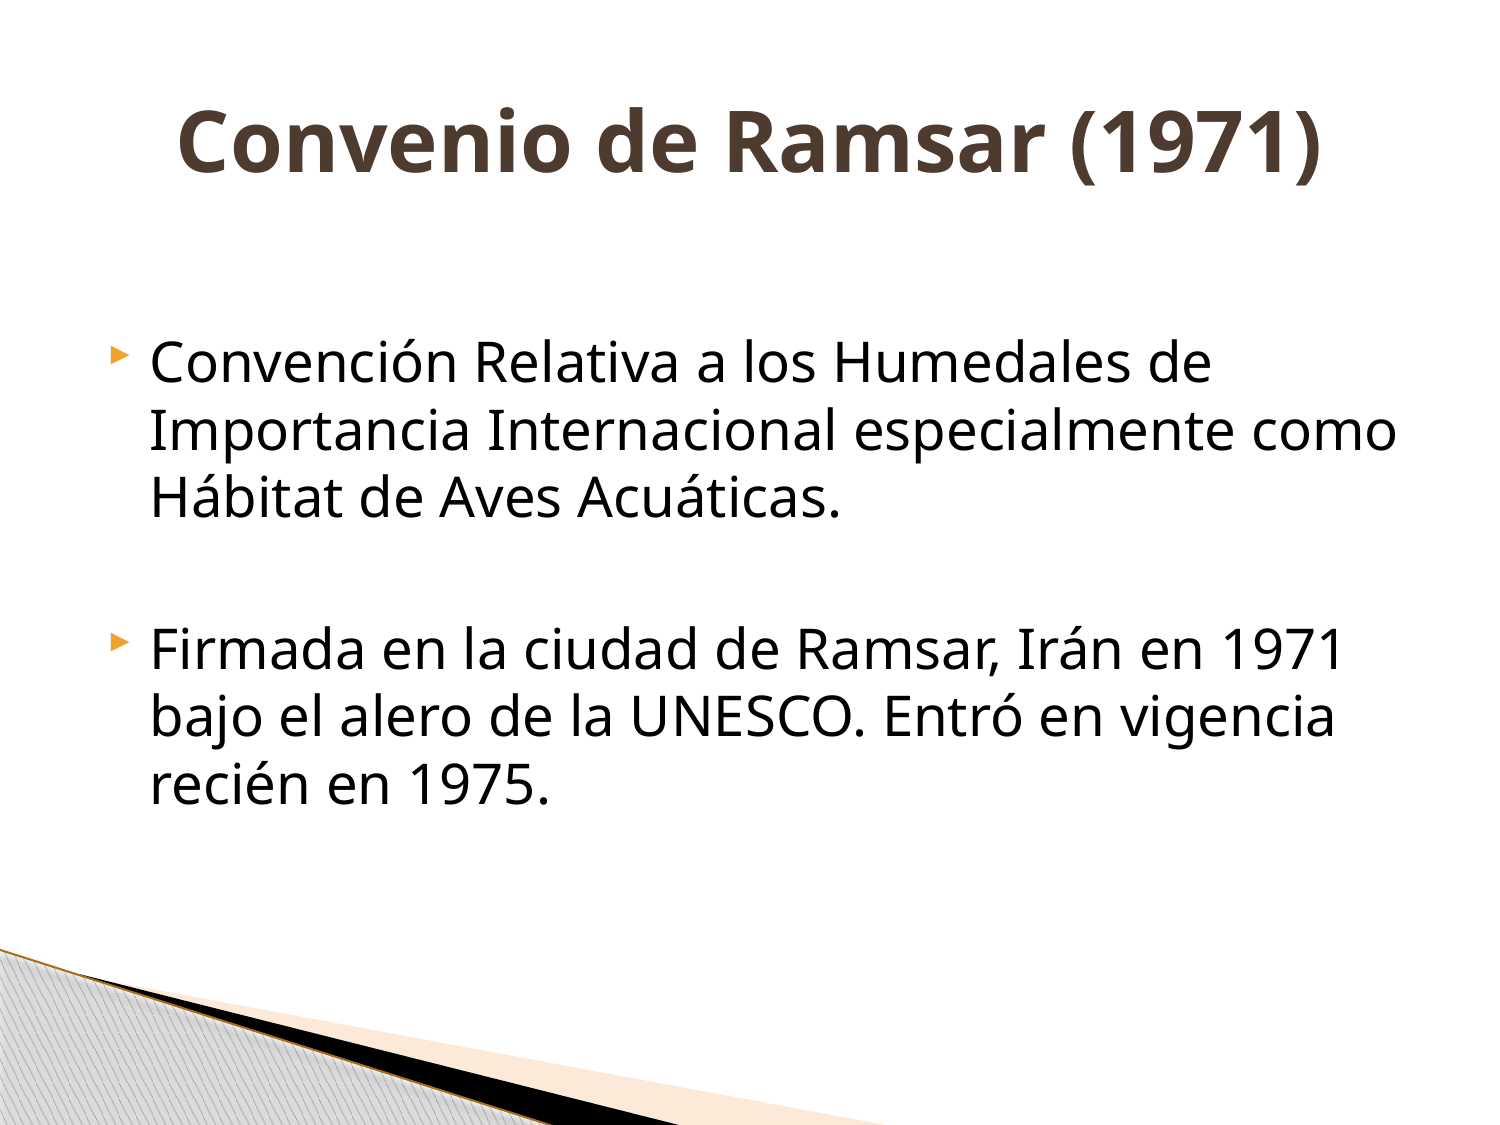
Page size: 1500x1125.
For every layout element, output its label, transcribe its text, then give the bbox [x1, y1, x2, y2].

list Convención Relativa a los Humedales de Importancia Internacional especialmente como Hábitat de Aves Acuáticas. Firmada en la ciudad de Ramsar, Irán en 1971 bajo el alero de la UNESCO. Entró en vigencia recién en 1975. [75, 243, 1425, 986]
title Convenio de Ramsar (1971) [75, 45, 1425, 233]
